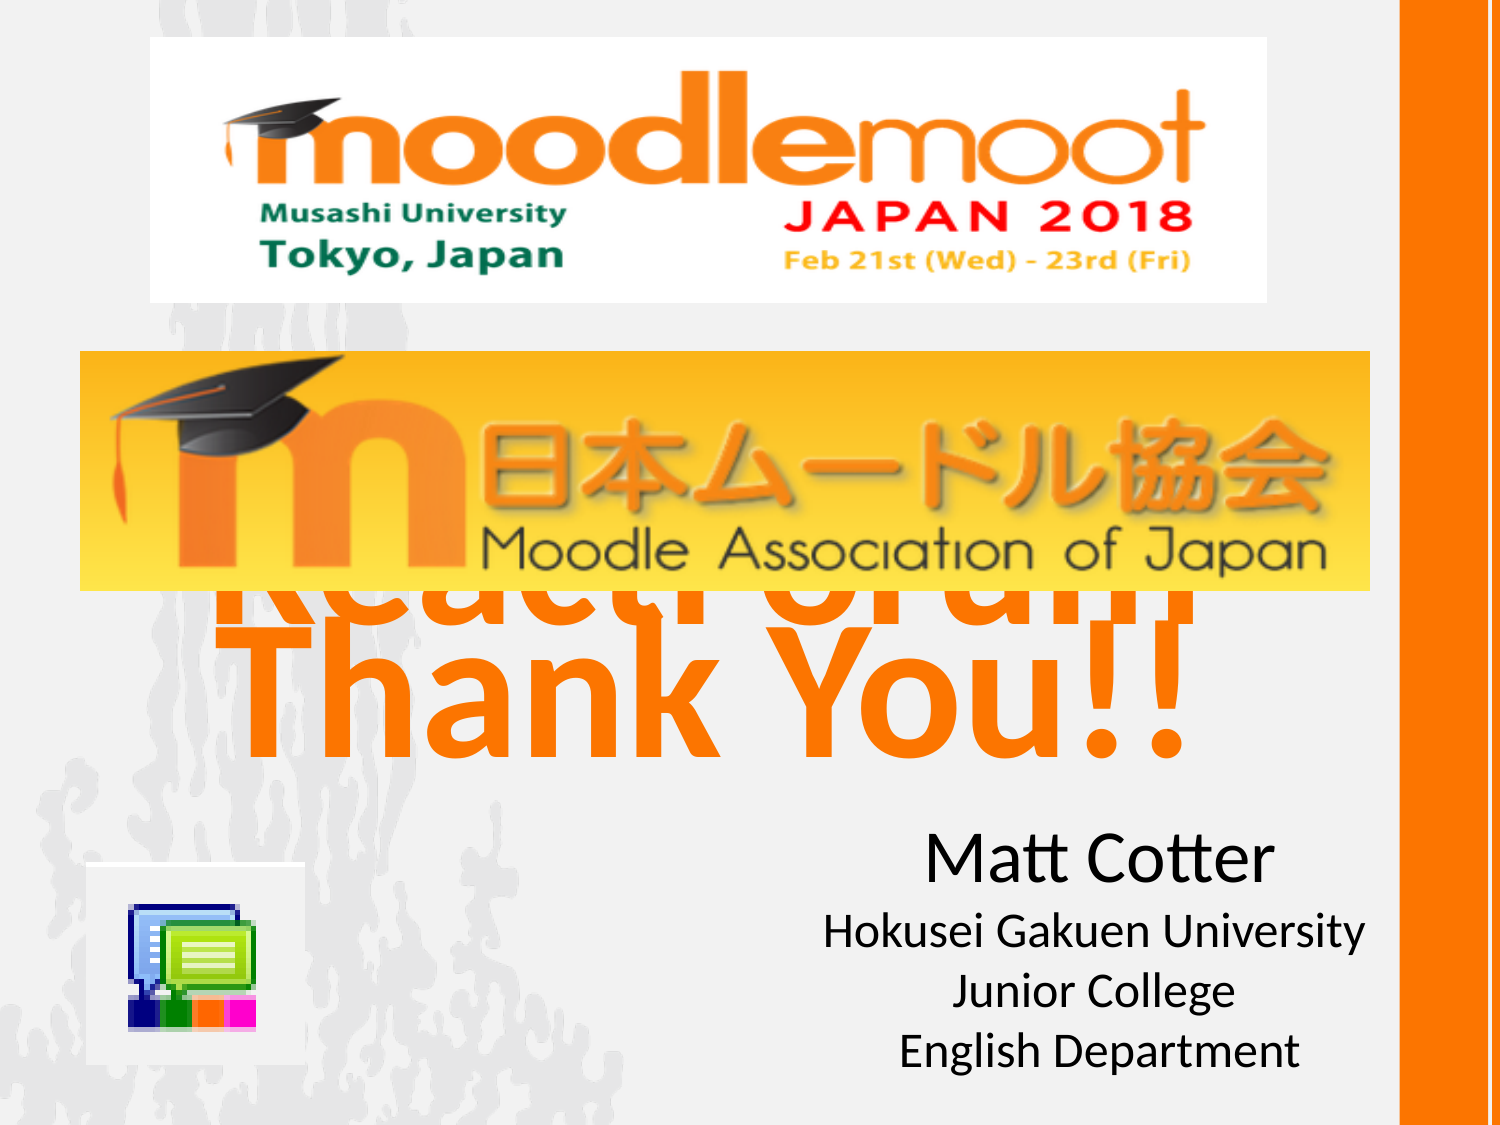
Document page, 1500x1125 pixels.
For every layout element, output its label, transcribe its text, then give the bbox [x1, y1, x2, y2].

text_box Thank You!! [76, 563, 1384, 777]
text_box ReactForum [1376, 430, 1382, 563]
text_box Matt Cotter Hokusei Gakuen University Junior College English Department [762, 799, 1438, 1085]
picture [0, 0, 1371, 1125]
